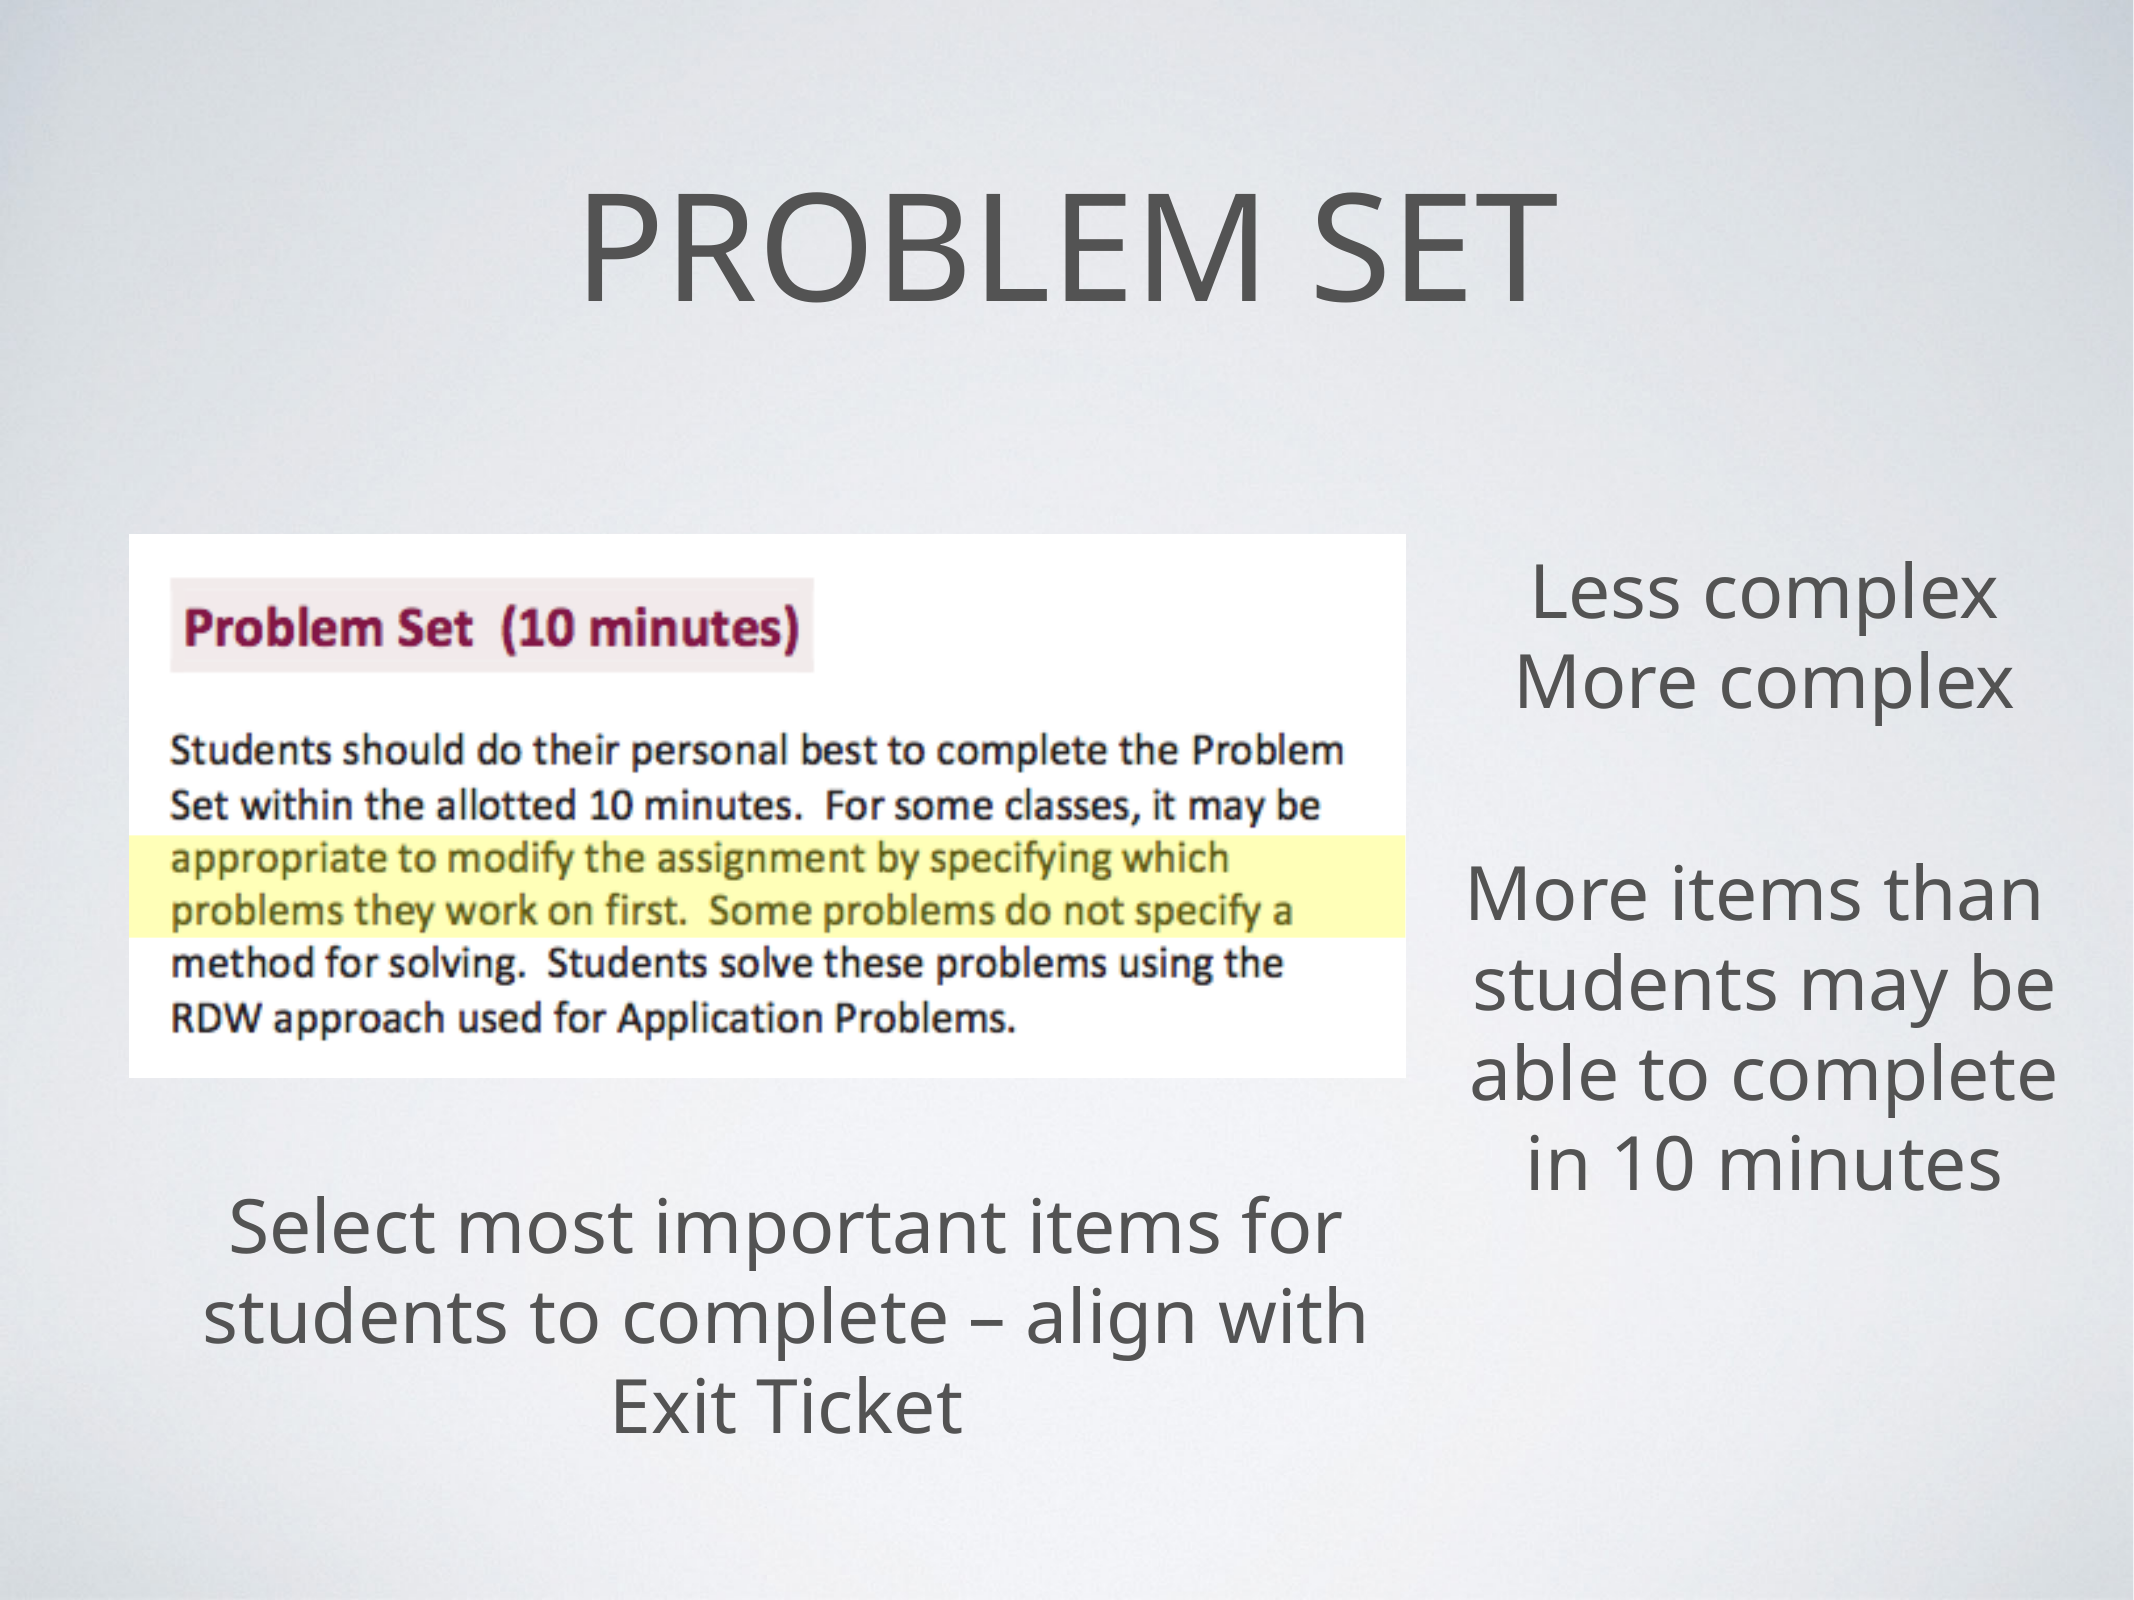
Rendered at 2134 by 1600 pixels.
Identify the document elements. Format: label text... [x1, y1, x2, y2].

text_box More items than students may be able to complete in 10 minutes [1454, 837, 2075, 1214]
text_box Select most important items for students to complete – align with Exit Ticket [167, 1170, 1406, 1457]
text_box Less complex More complex [1454, 535, 2075, 732]
picture [0, 0, 2134, 1600]
title Problem set [57, 41, 2076, 443]
